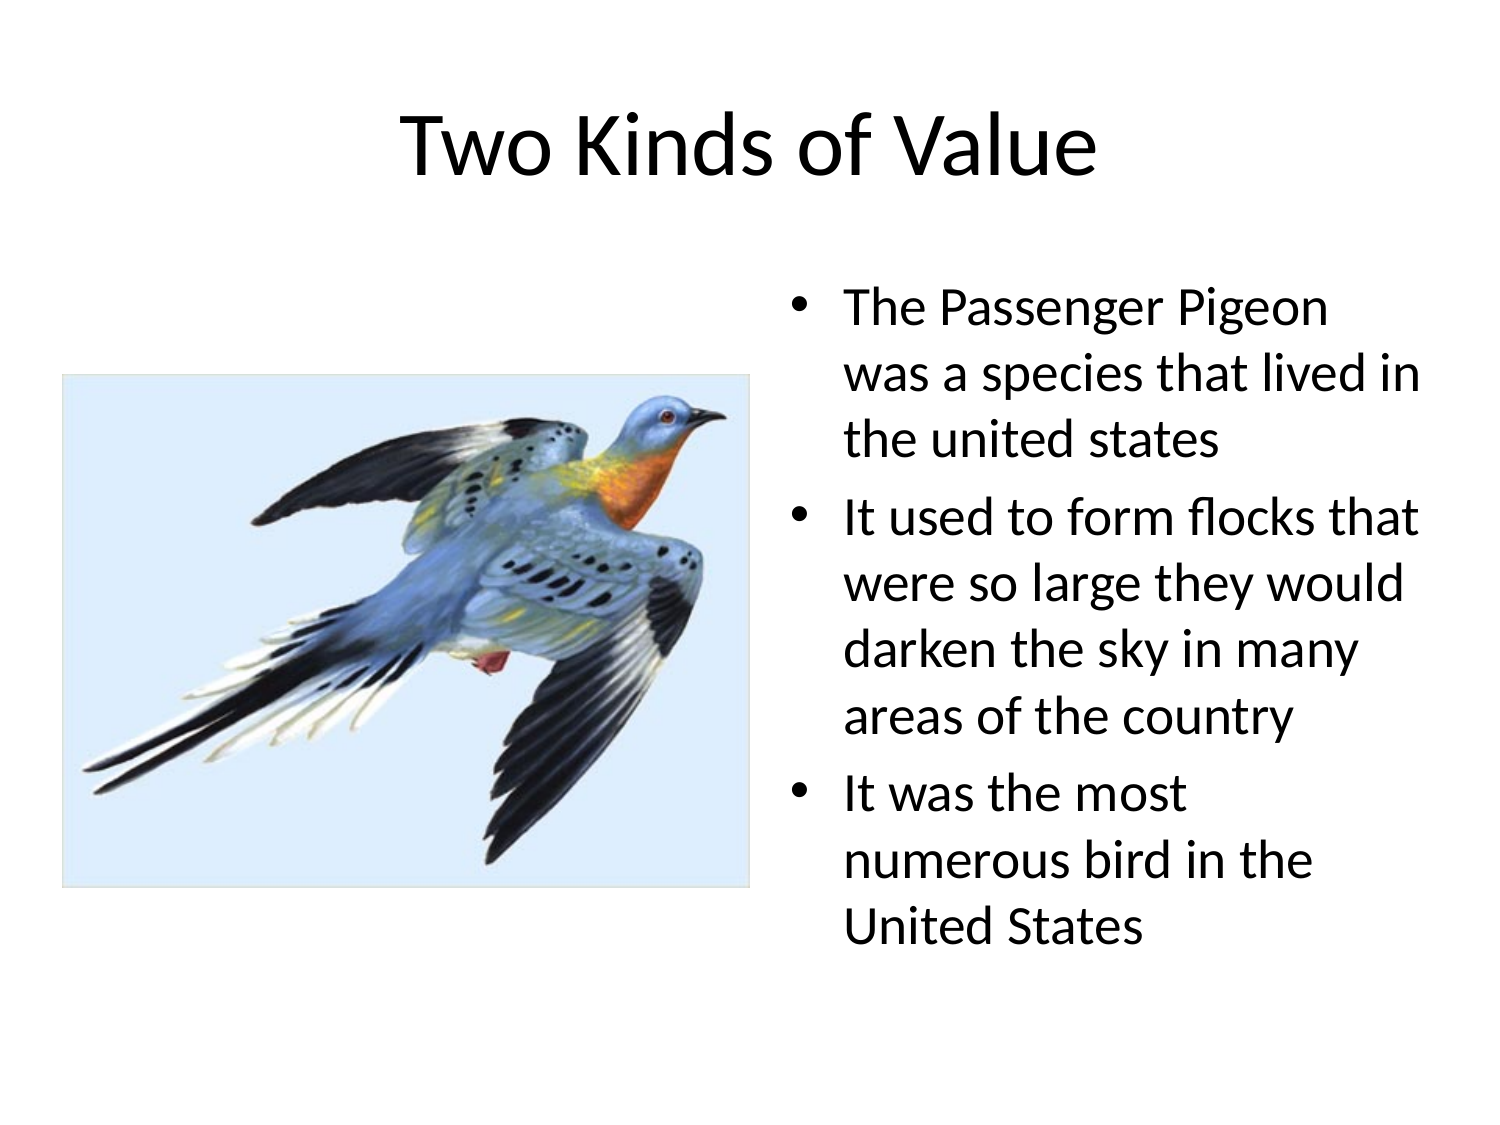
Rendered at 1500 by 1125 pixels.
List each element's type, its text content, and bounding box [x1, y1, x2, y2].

title Two Kinds of Value [75, 45, 1425, 233]
list The Passenger Pigeon was a species that lived in the united states It used to form flocks that were so large they would darken the sky in many areas of the country It was the most numerous bird in the United States [774, 262, 1438, 1005]
picture [62, 374, 751, 888]
